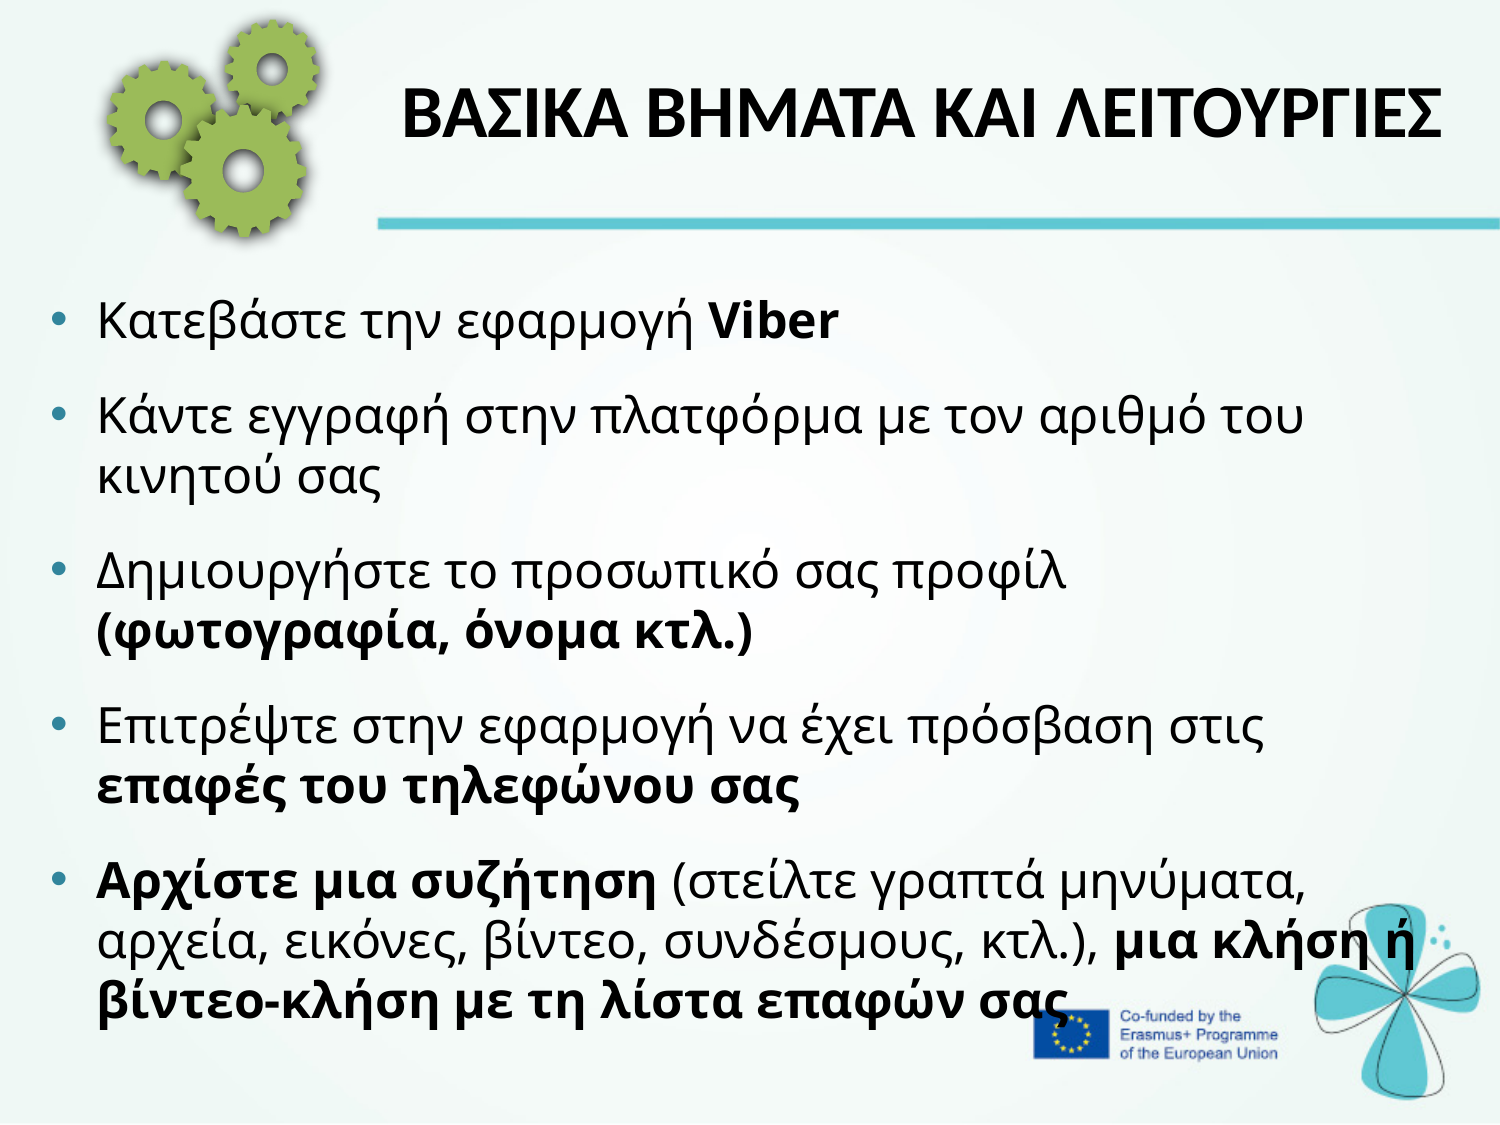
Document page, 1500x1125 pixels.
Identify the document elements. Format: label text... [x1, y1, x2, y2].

text_box Κατεβάστε την εφαρμογή Viber Κάντε εγγραφή στην πλατφόρμα με τον αριθμό του κινητού σας Δημιουργήστε το προσωπικό σας προφίλ (φωτογραφία, όνομα κτλ.) Επιτρέψτε στην εφαρμογή να έχει πρόσβαση στις επαφές του τηλεφώνου σας Αρχίστε μια συζήτηση (στείλτε γραπτά μηνύματα, αρχεία, εικόνες, βίντεο, συνδέσμους, κτλ.), μια κλήση ή βίντεο-κλήση με τη λίστα επαφών σας [35, 281, 1442, 1071]
text_box ΒΑΣΙΚΑ ΒΗΜΑΤΑ ΚΑΙ ΛΕΙΤΟΥΡΓΙΕΣ [325, 55, 1459, 160]
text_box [106, 19, 320, 237]
picture [0, 0, 1500, 1125]
